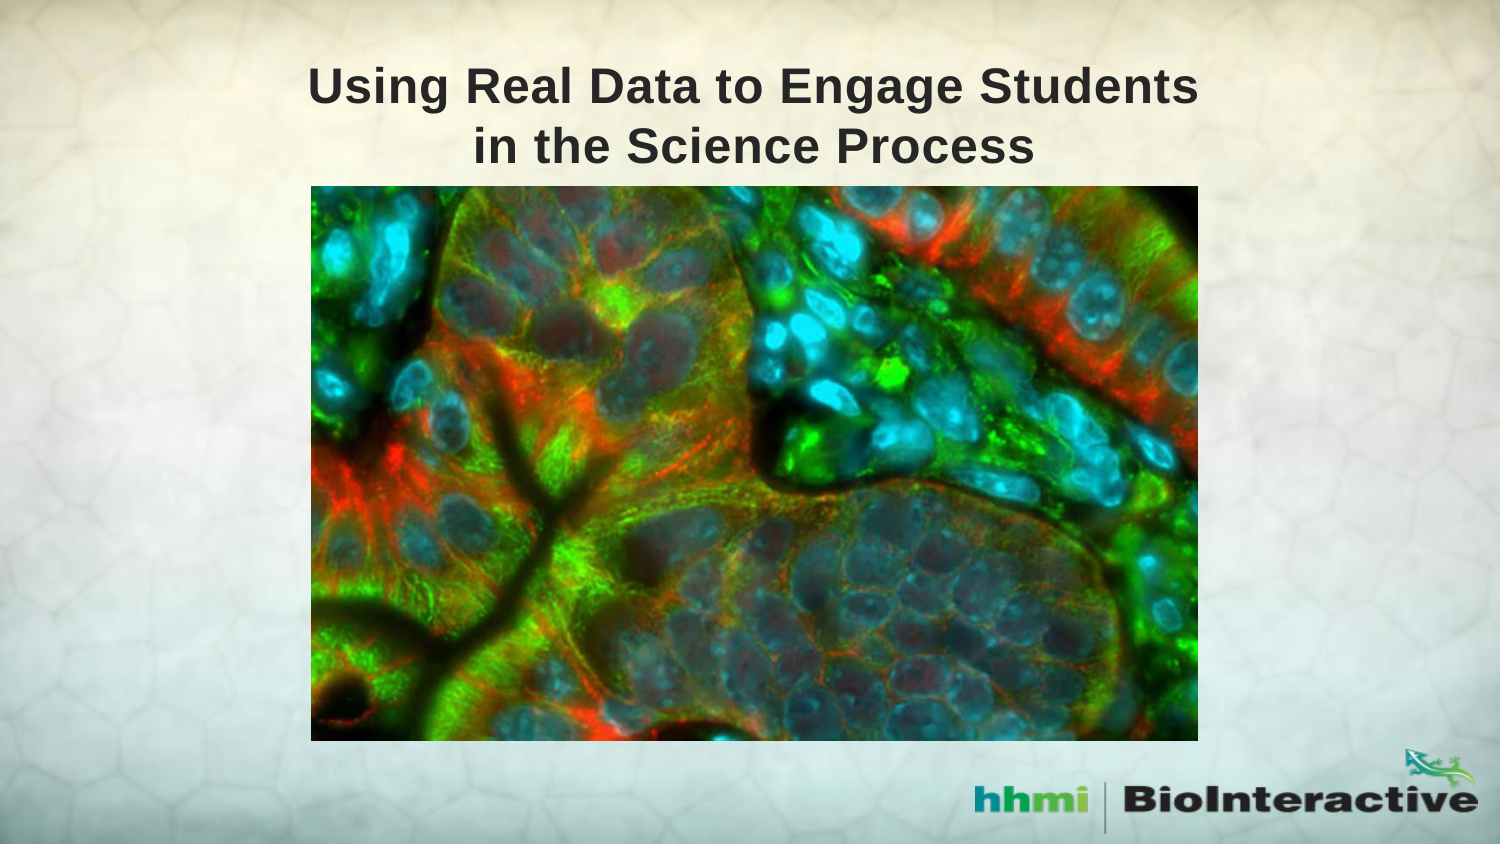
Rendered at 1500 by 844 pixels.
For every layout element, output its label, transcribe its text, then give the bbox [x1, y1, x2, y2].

picture [0, 0, 1500, 844]
title Using Real Data to Engage Students in the Science Process [276, 46, 1233, 228]
